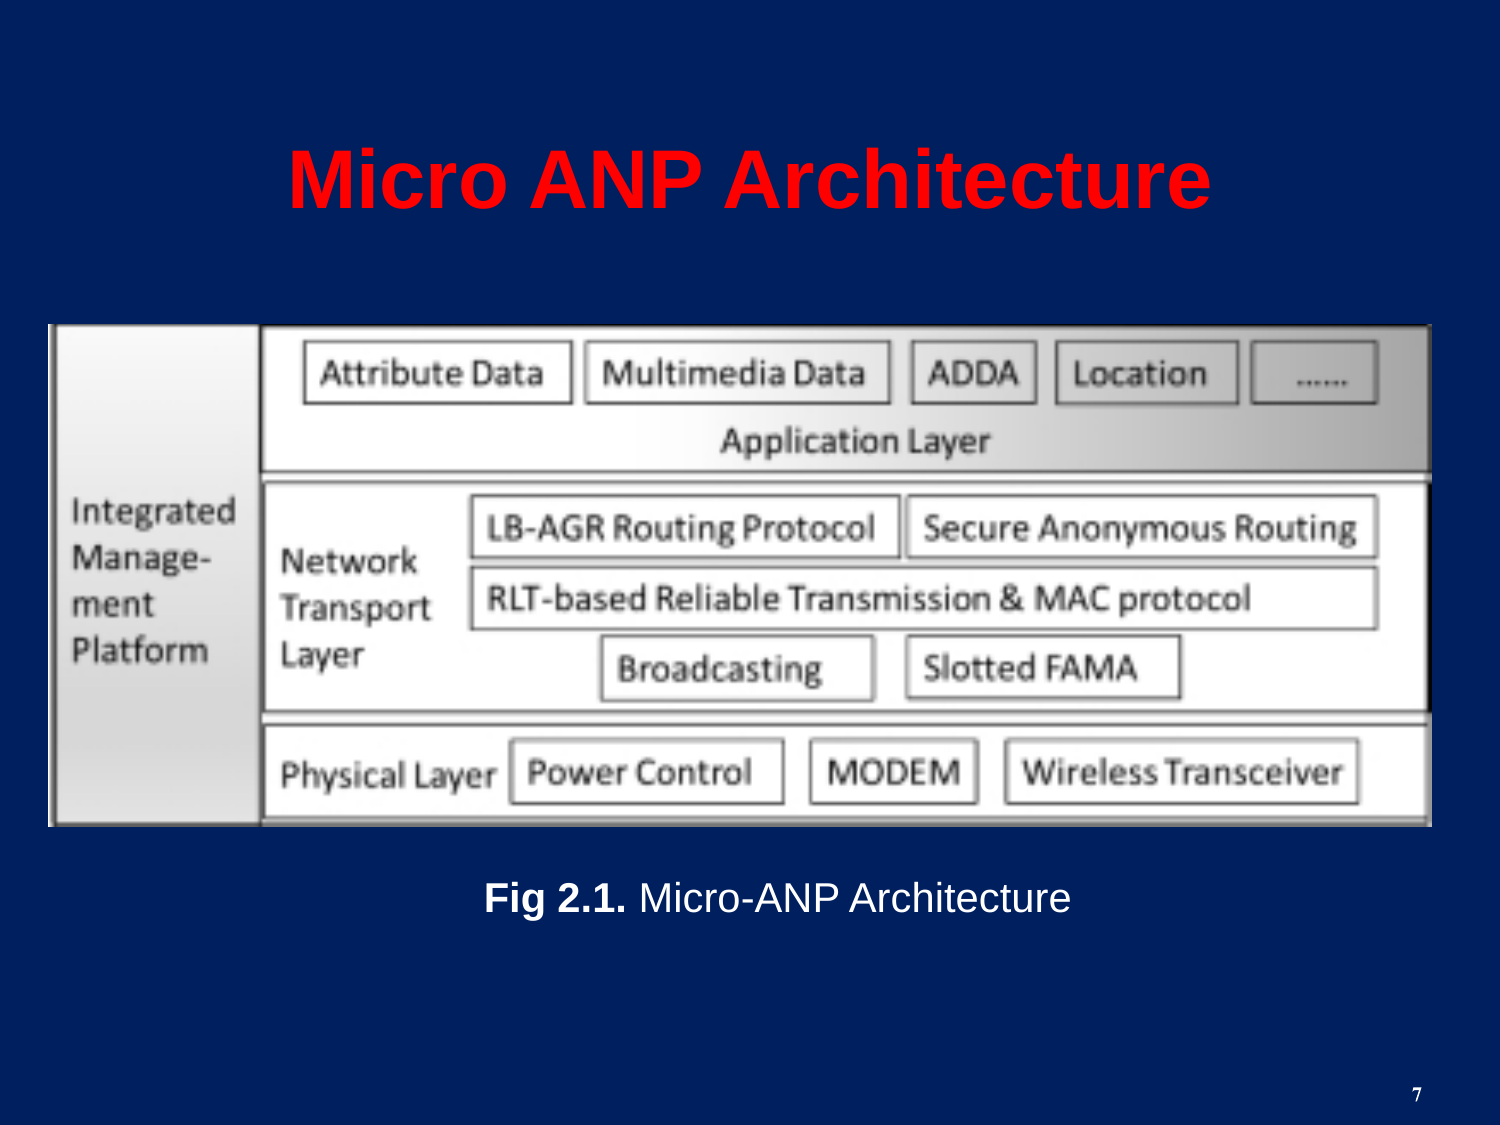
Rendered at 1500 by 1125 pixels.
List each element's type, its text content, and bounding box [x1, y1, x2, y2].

text_box Fig 2.1. Micro-ANP Architecture [362, 863, 1175, 929]
text_box [1412, 1087, 1422, 1102]
picture [47, 324, 1432, 828]
title Micro ANP Architecture [34, 99, 1446, 227]
